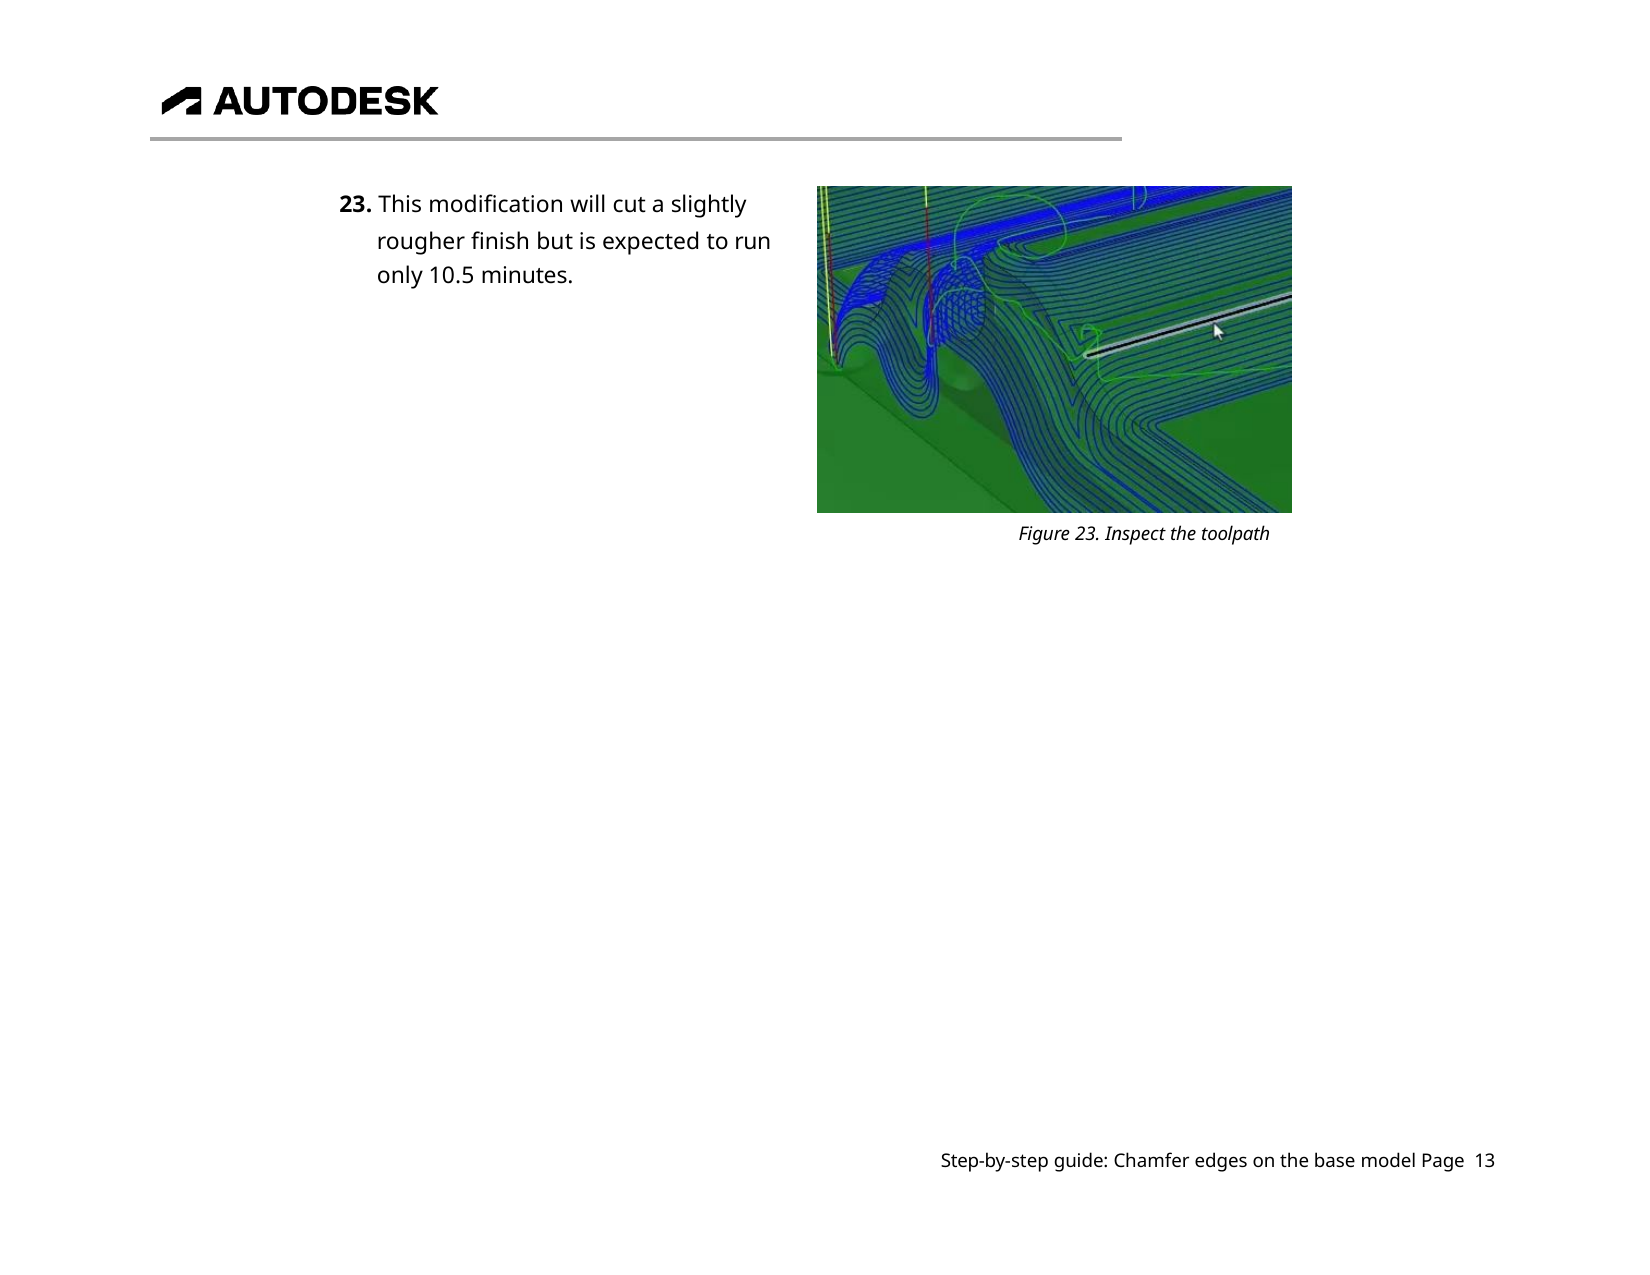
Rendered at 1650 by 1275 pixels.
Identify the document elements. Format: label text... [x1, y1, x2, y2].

picture [161, 86, 439, 115]
slide_number Step-by-step guide: Chamfer edges on the base model Page 10 [938, 1145, 1509, 1275]
picture [817, 186, 1293, 514]
table_header Figure 23. Inspect the toolpath [795, 187, 1297, 559]
table_header 23. This modification will cut a slightly rougher finish but is expected to run only 10.5 minutes. [334, 187, 795, 559]
